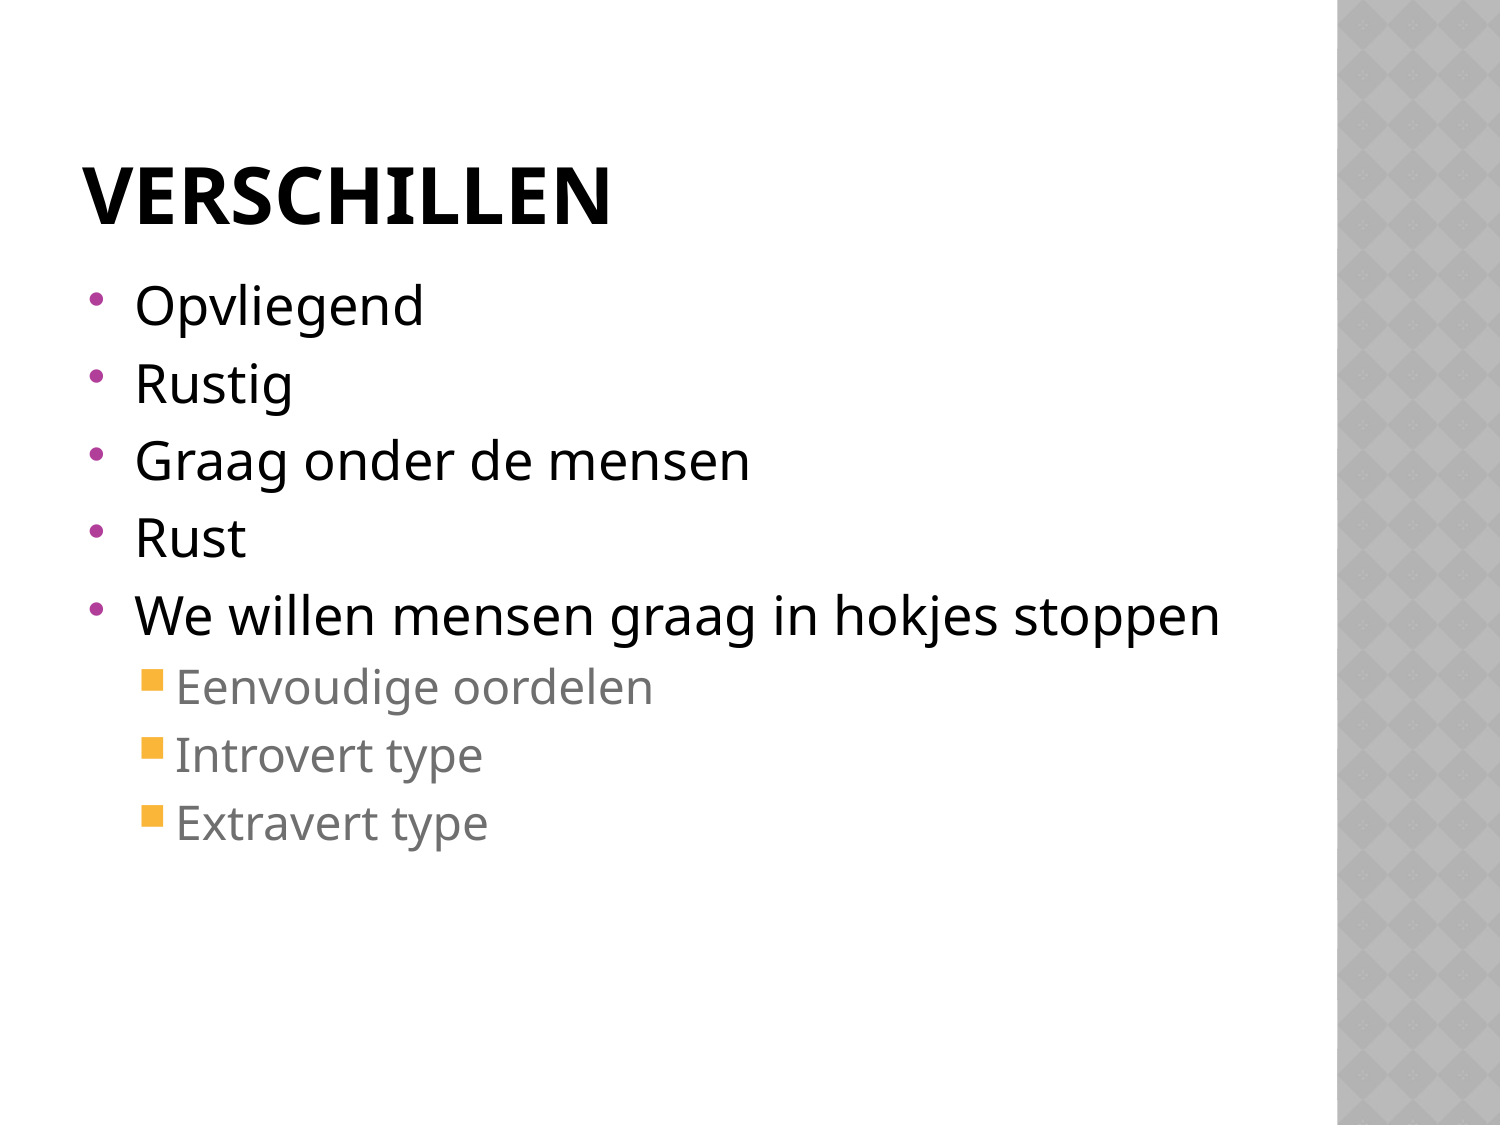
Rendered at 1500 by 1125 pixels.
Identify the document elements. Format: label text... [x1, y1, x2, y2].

list Opvliegend Rustig Graag onder de mensen Rust We willen mensen graag in hokjes stoppen Eenvoudige oordelen Introvert type Extravert type [75, 264, 1263, 1059]
title verschillen [75, 52, 1263, 240]
